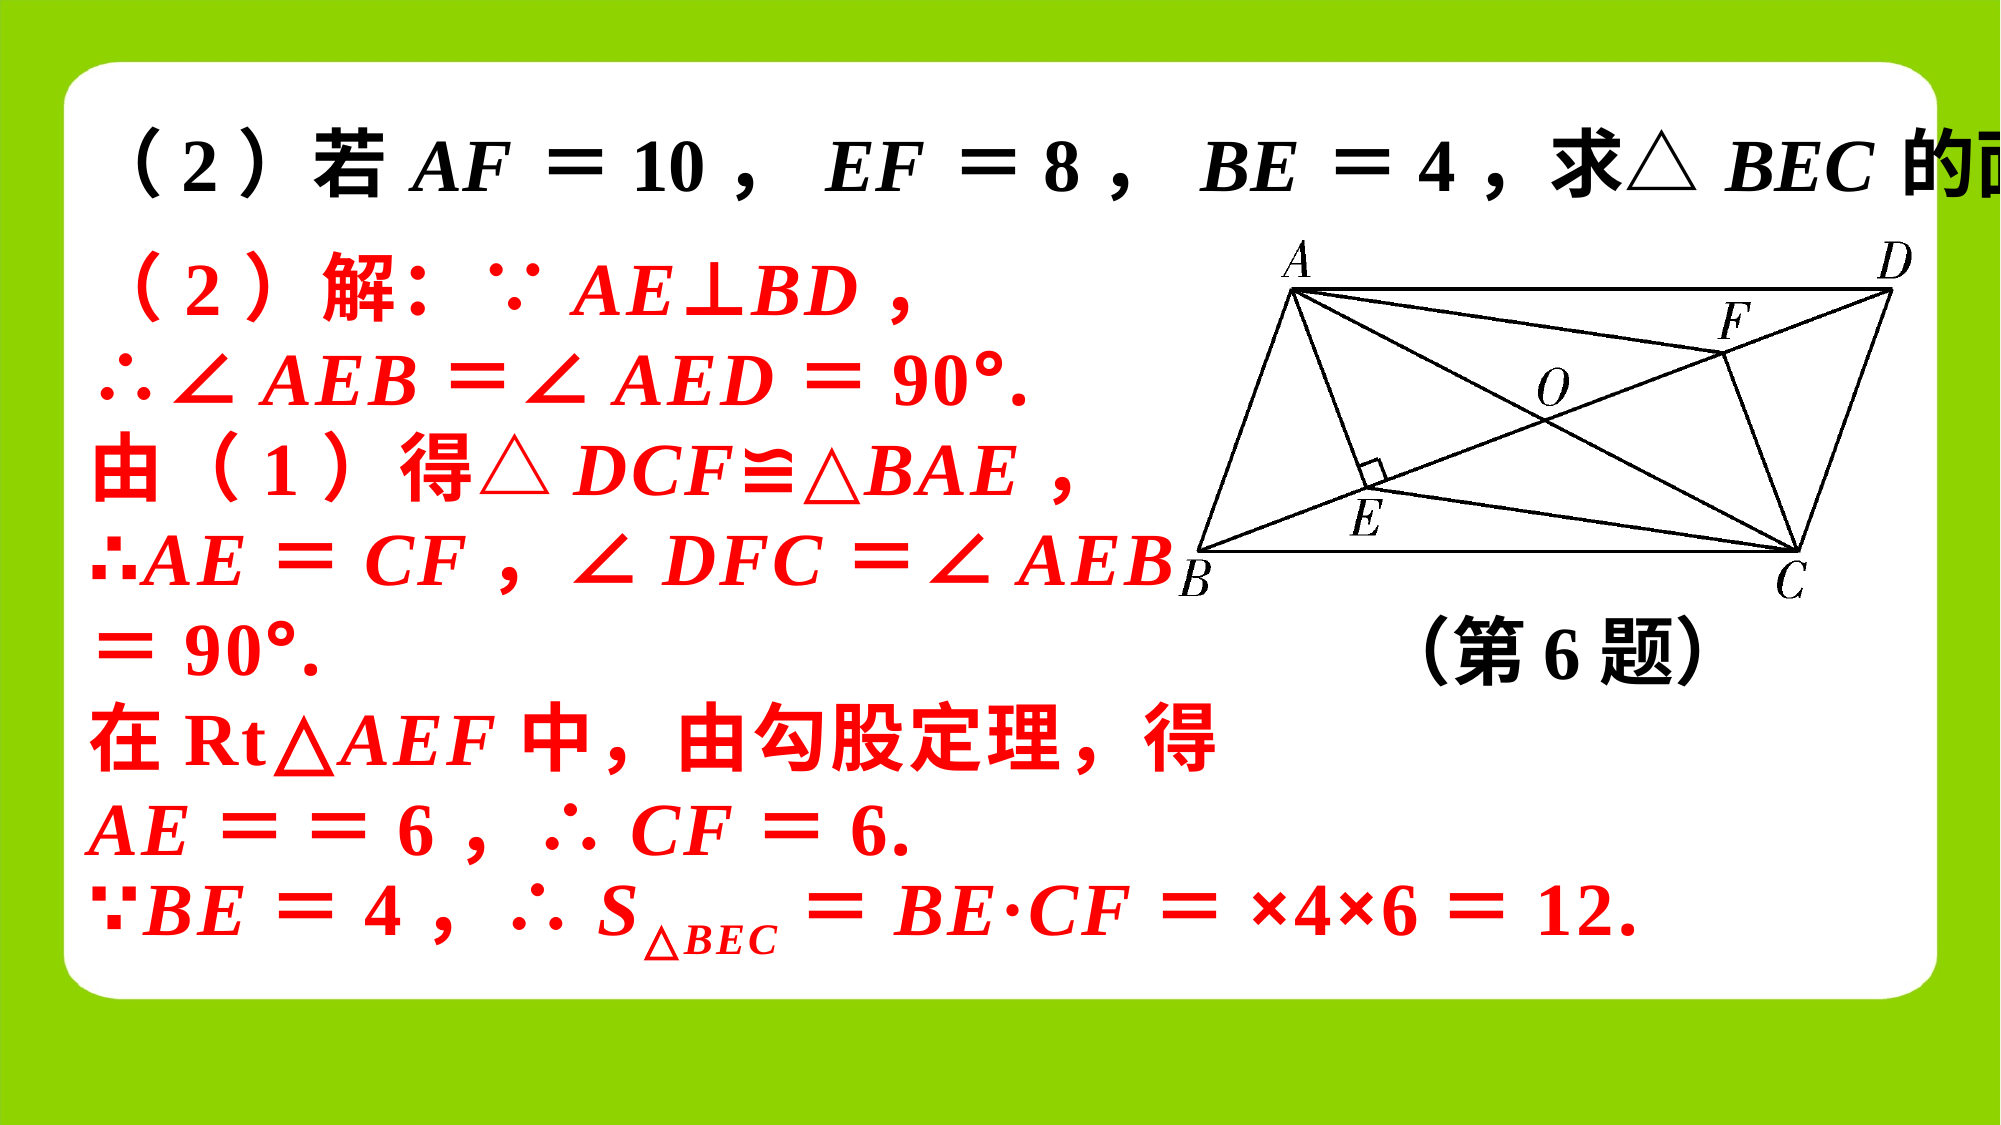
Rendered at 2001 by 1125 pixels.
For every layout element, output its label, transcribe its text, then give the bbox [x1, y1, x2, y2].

text_box （2）若AF＝10，EF＝8，BE＝4，求△BEC的面积. [88, 116, 1884, 208]
picture [0, 0, 2001, 1125]
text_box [1178, 240, 1912, 695]
